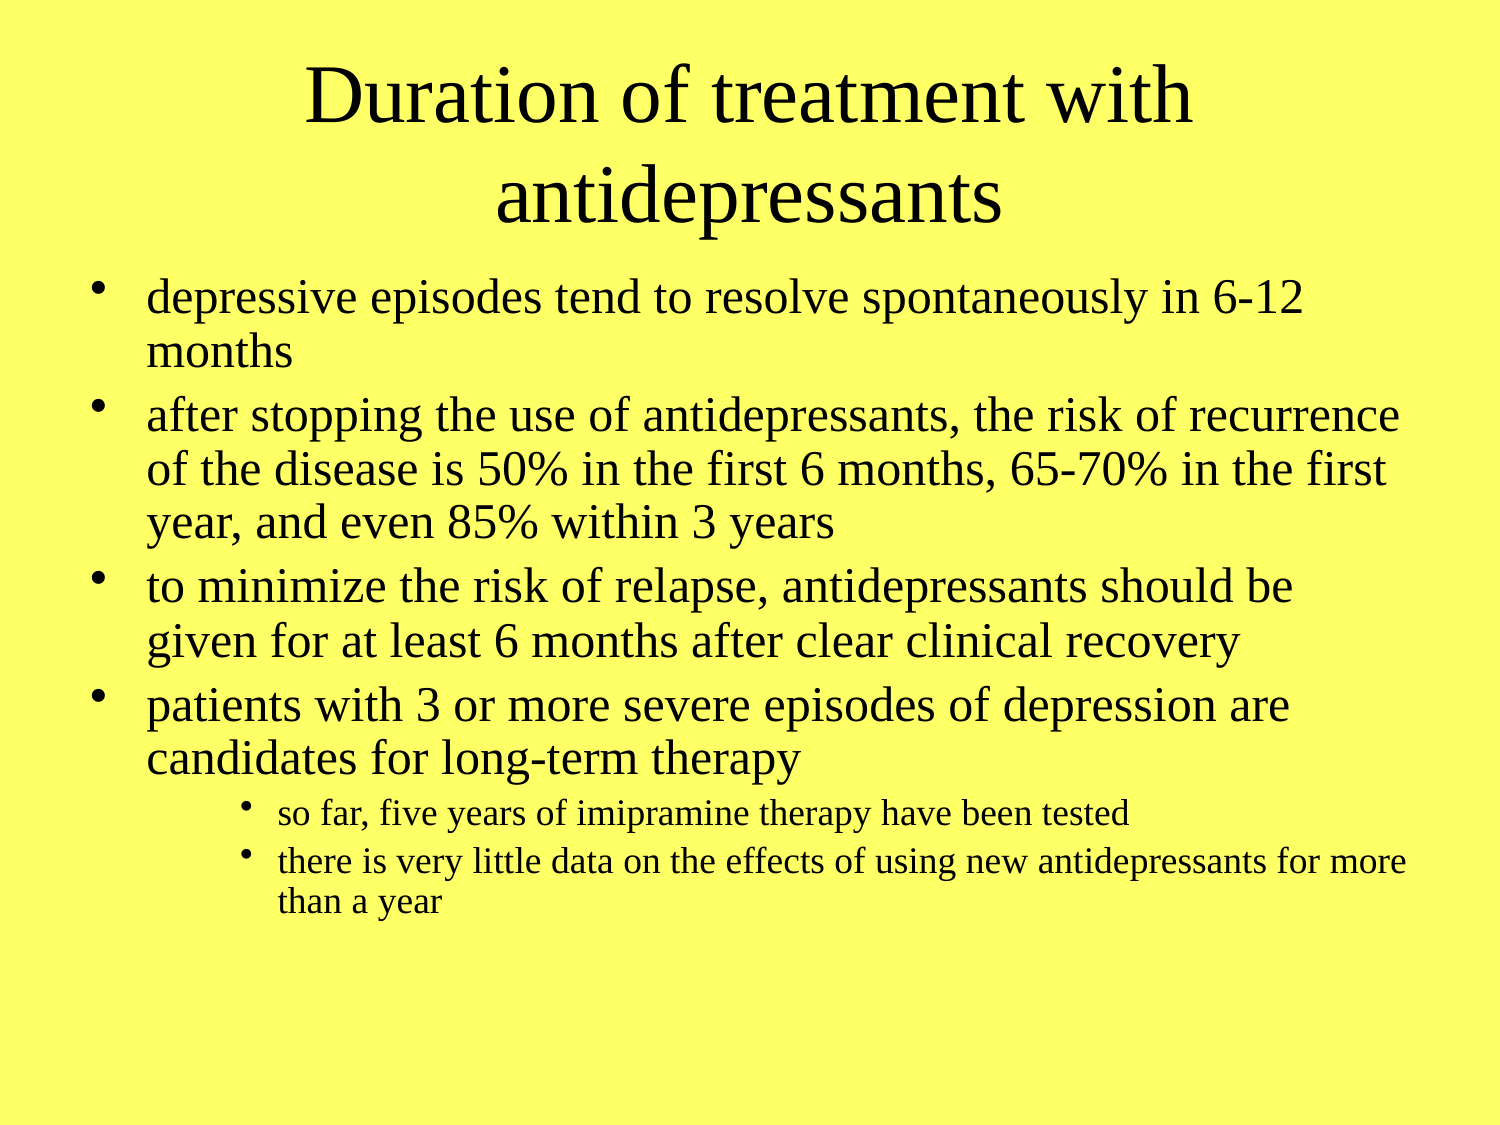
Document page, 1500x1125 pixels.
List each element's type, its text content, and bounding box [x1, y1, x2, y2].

list depressive episodes tend to resolve spontaneously in 6-12 months after stopping the use of antidepressants, the risk of recurrence of the disease is 50% in the first 6 months, 65-70% in the first year, and even 85% within 3 years to minimize the risk of relapse, antidepressants should be given for at least 6 months after clear clinical recovery patients with 3 or more severe episodes of depression are candidates for long-term therapy so far, five years of imipramine therapy have been tested there is very little data on the effects of using new antidepressants for more than a year [75, 262, 1425, 1005]
title Duration of treatment with antidepressants [75, 45, 1425, 233]
